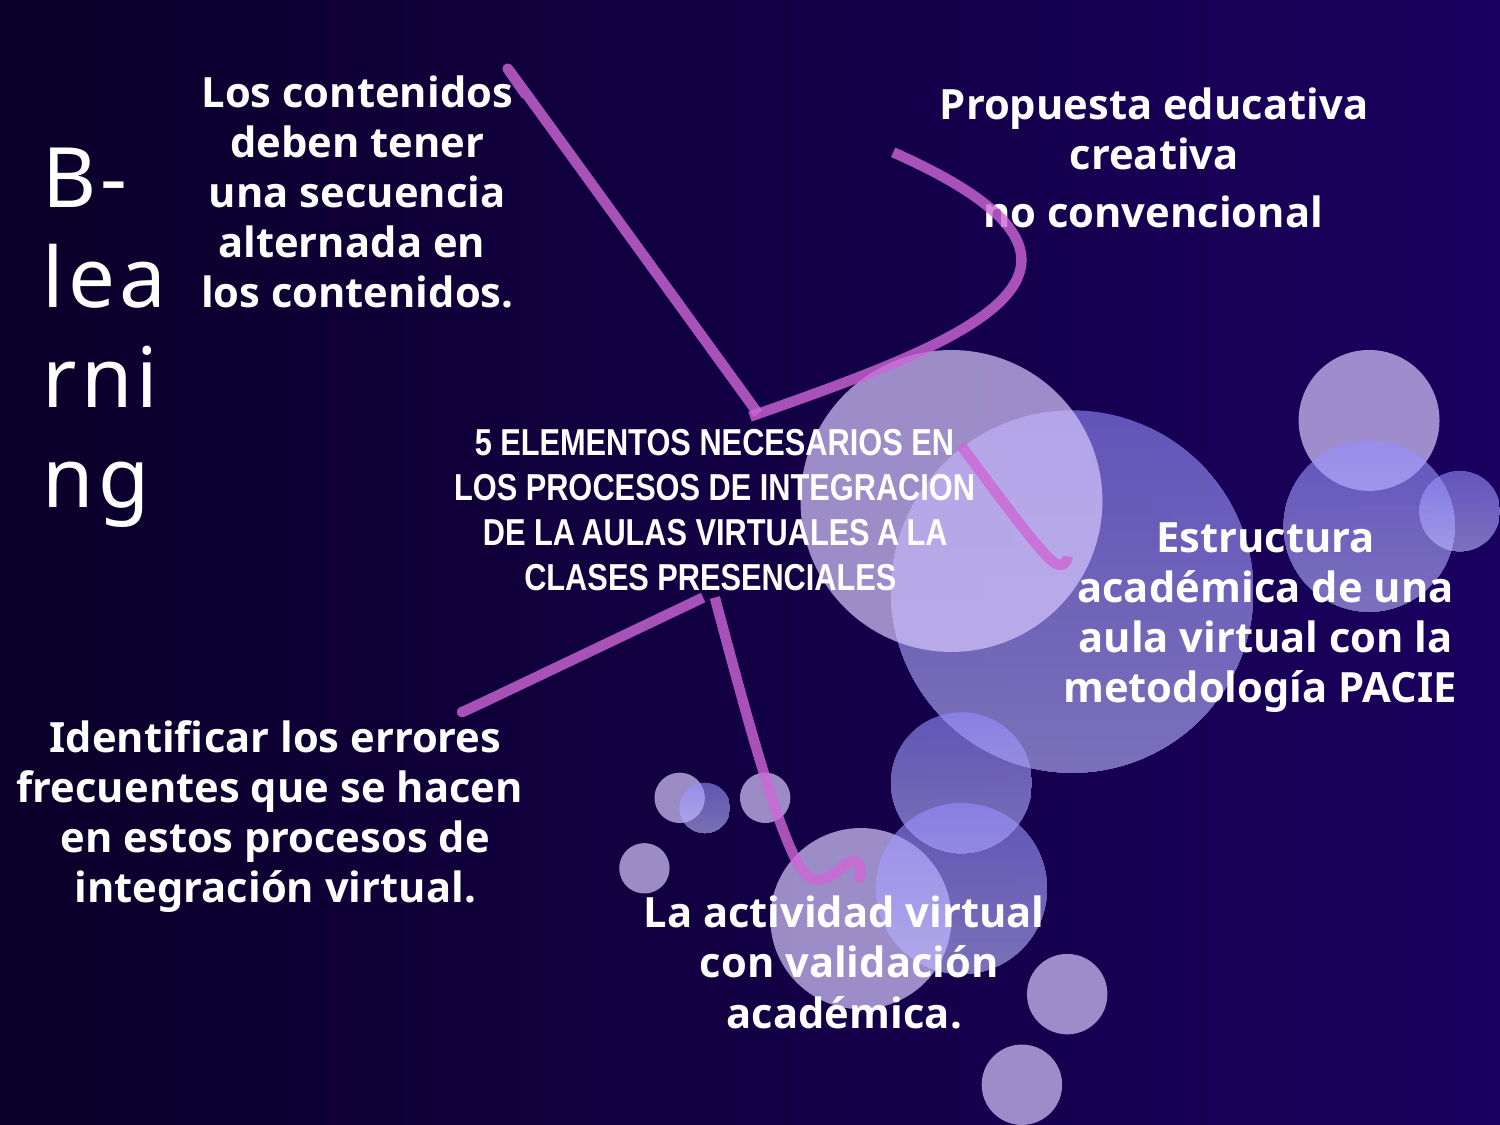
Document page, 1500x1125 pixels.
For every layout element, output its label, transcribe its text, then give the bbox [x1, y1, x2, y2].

text_box La actividad virtual con validación académica. [597, 878, 1102, 1044]
text_box Identificar los errores frecuentes que se hacen en estos procesos de integración virtual. [0, 703, 551, 918]
text_box [709, 596, 866, 886]
text_box [956, 442, 1073, 570]
text_box Estructura académica de una aula virtual con la metodología PACIE [1031, 503, 1500, 719]
text_box [502, 63, 763, 417]
text_box Los contenidos deben tener una secuencia alternada en los contenidos. [175, 58, 539, 324]
text_box [748, 147, 1027, 422]
text_box Propuesta educativa creativa no convencional [843, 70, 1465, 246]
title B-learning [35, 117, 188, 539]
text_box 5 ELEMENTOS NECESARIOS EN LOS PROCESOS DE INTEGRACION DE LA AULAS VIRTUALES A LA CLASES PRESENCIALES [433, 410, 997, 605]
text_box [457, 592, 706, 718]
